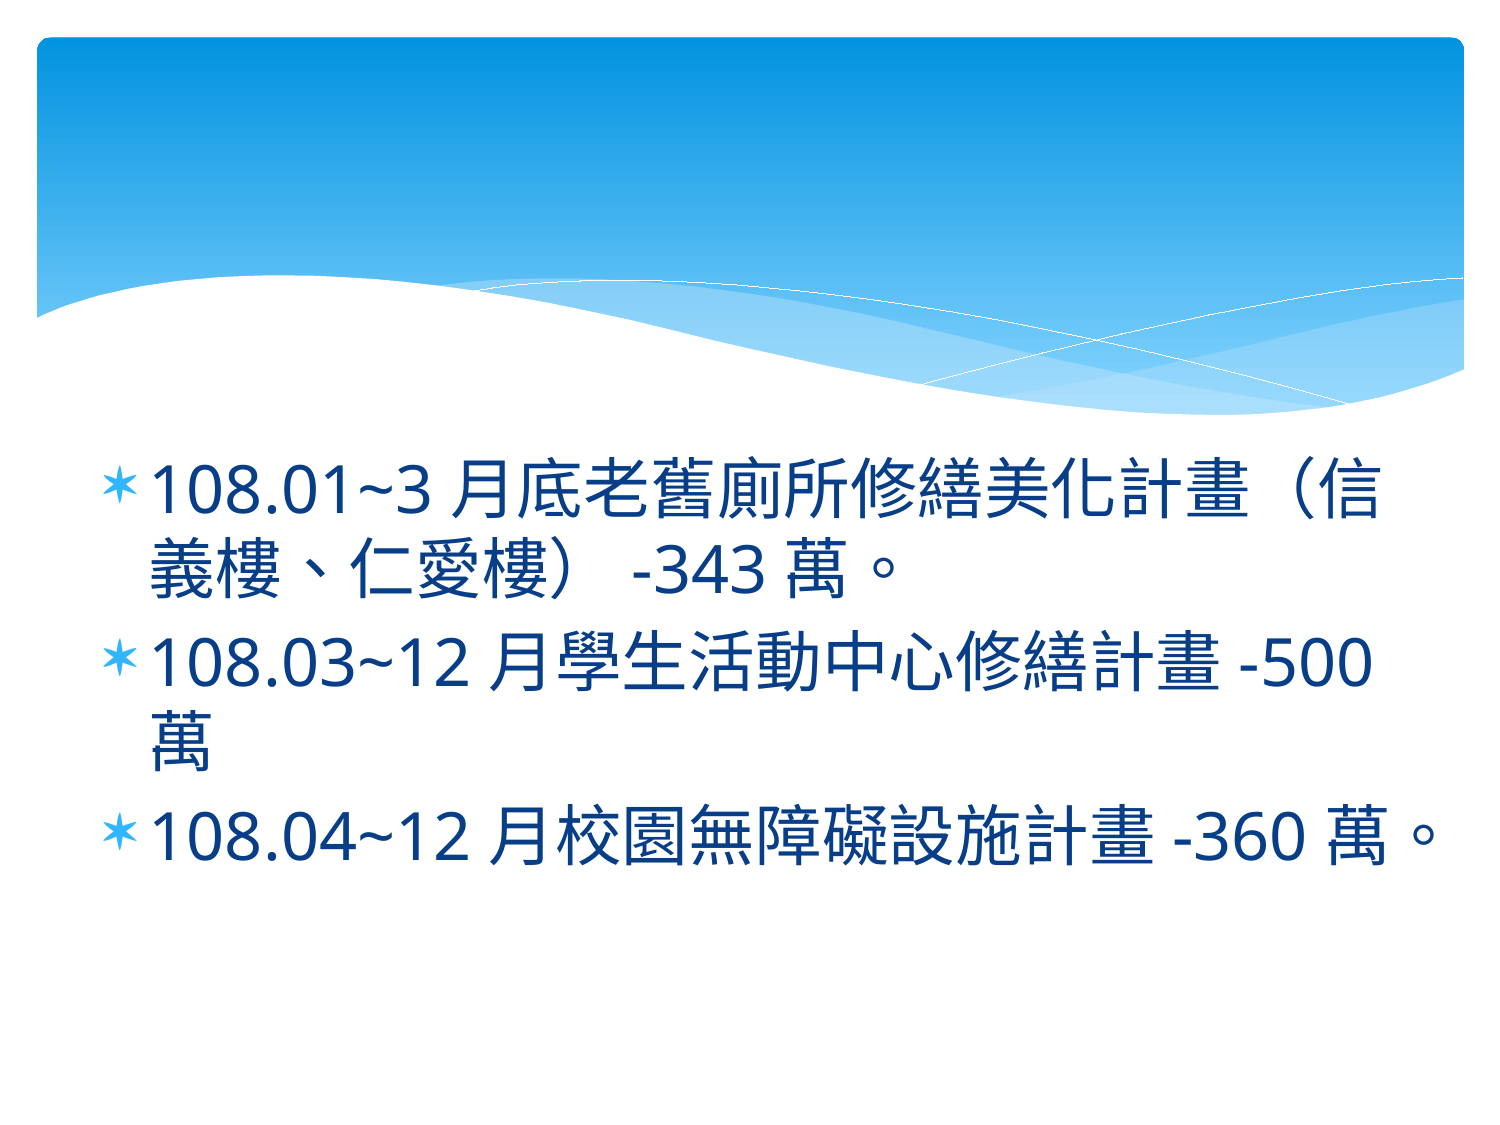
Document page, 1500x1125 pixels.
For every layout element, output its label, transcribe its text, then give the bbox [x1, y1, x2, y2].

list 108.01~3月底老舊廁所修繕美化計畫（信義樓、仁愛樓）-343萬。 108.03~12月學生活動中心修繕計畫-500萬 108.04~12月校園無障礙設施計畫-360萬。 [88, 438, 1424, 1005]
